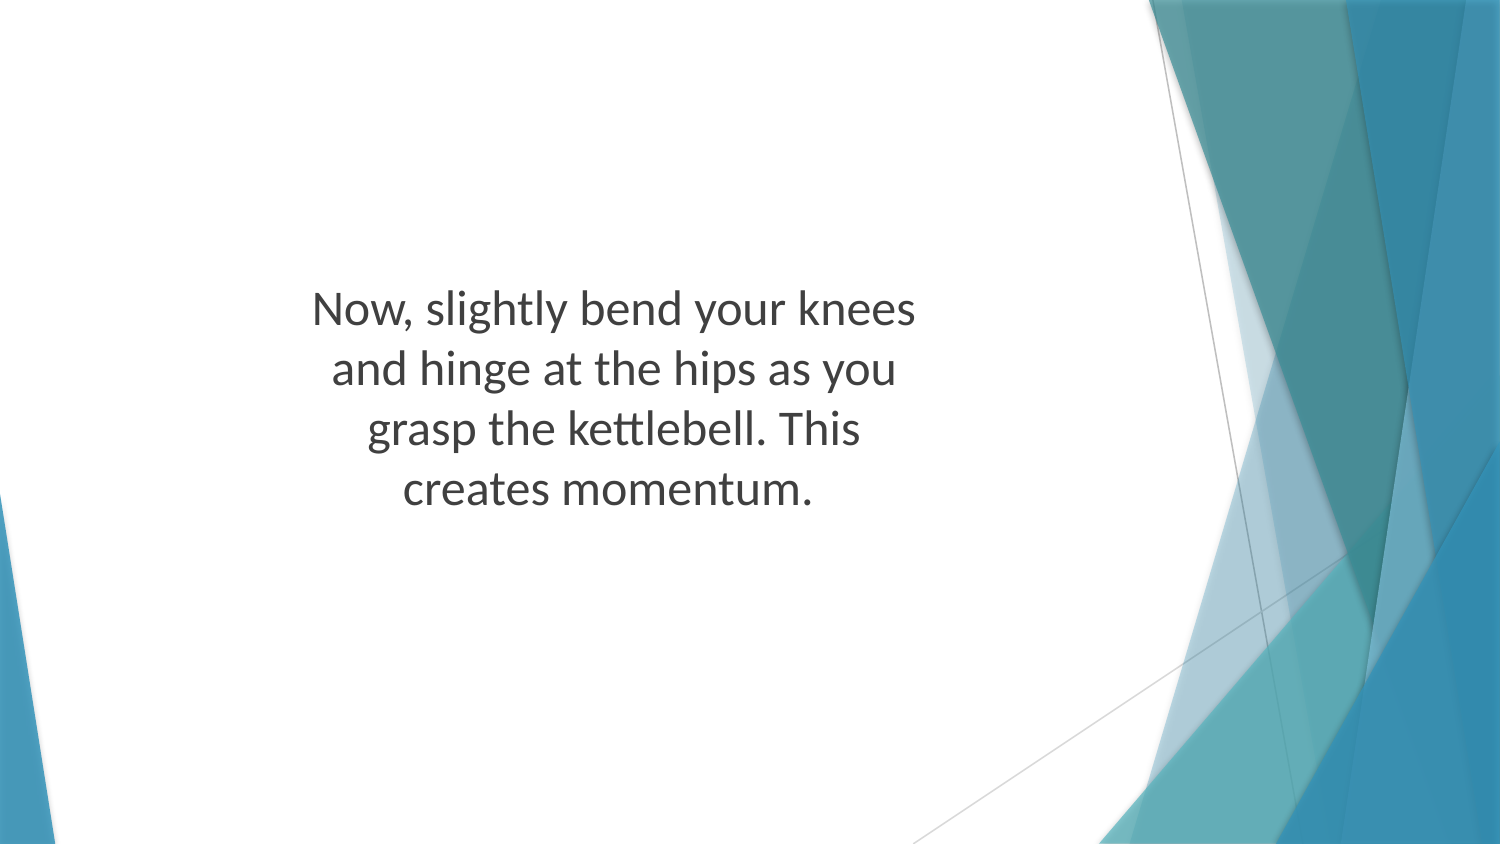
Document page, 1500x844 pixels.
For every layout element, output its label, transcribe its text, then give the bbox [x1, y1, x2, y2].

list Now, slightly bend your knees and hinge at the hips as you grasp the kettlebell. This creates momentum. [289, 268, 939, 588]
